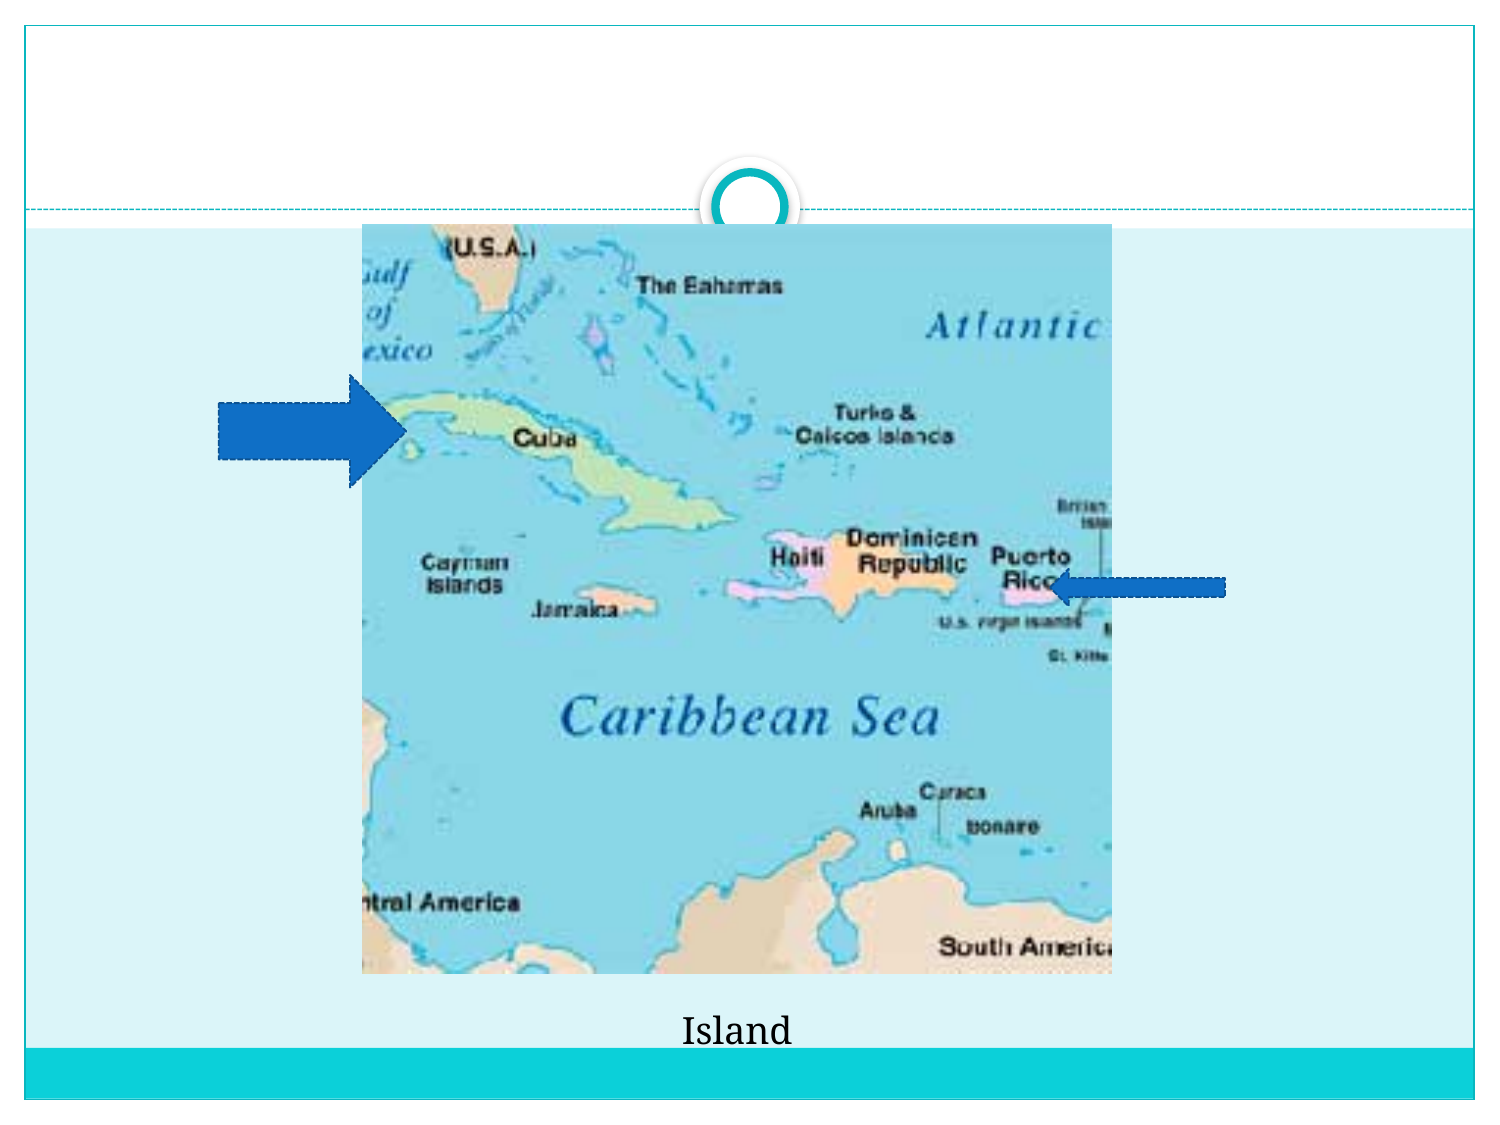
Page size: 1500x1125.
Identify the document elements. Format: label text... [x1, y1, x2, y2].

text_box [217, 374, 355, 489]
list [362, 224, 1112, 975]
text_box [1118, 577, 1226, 598]
text_box Island [337, 999, 1138, 1060]
